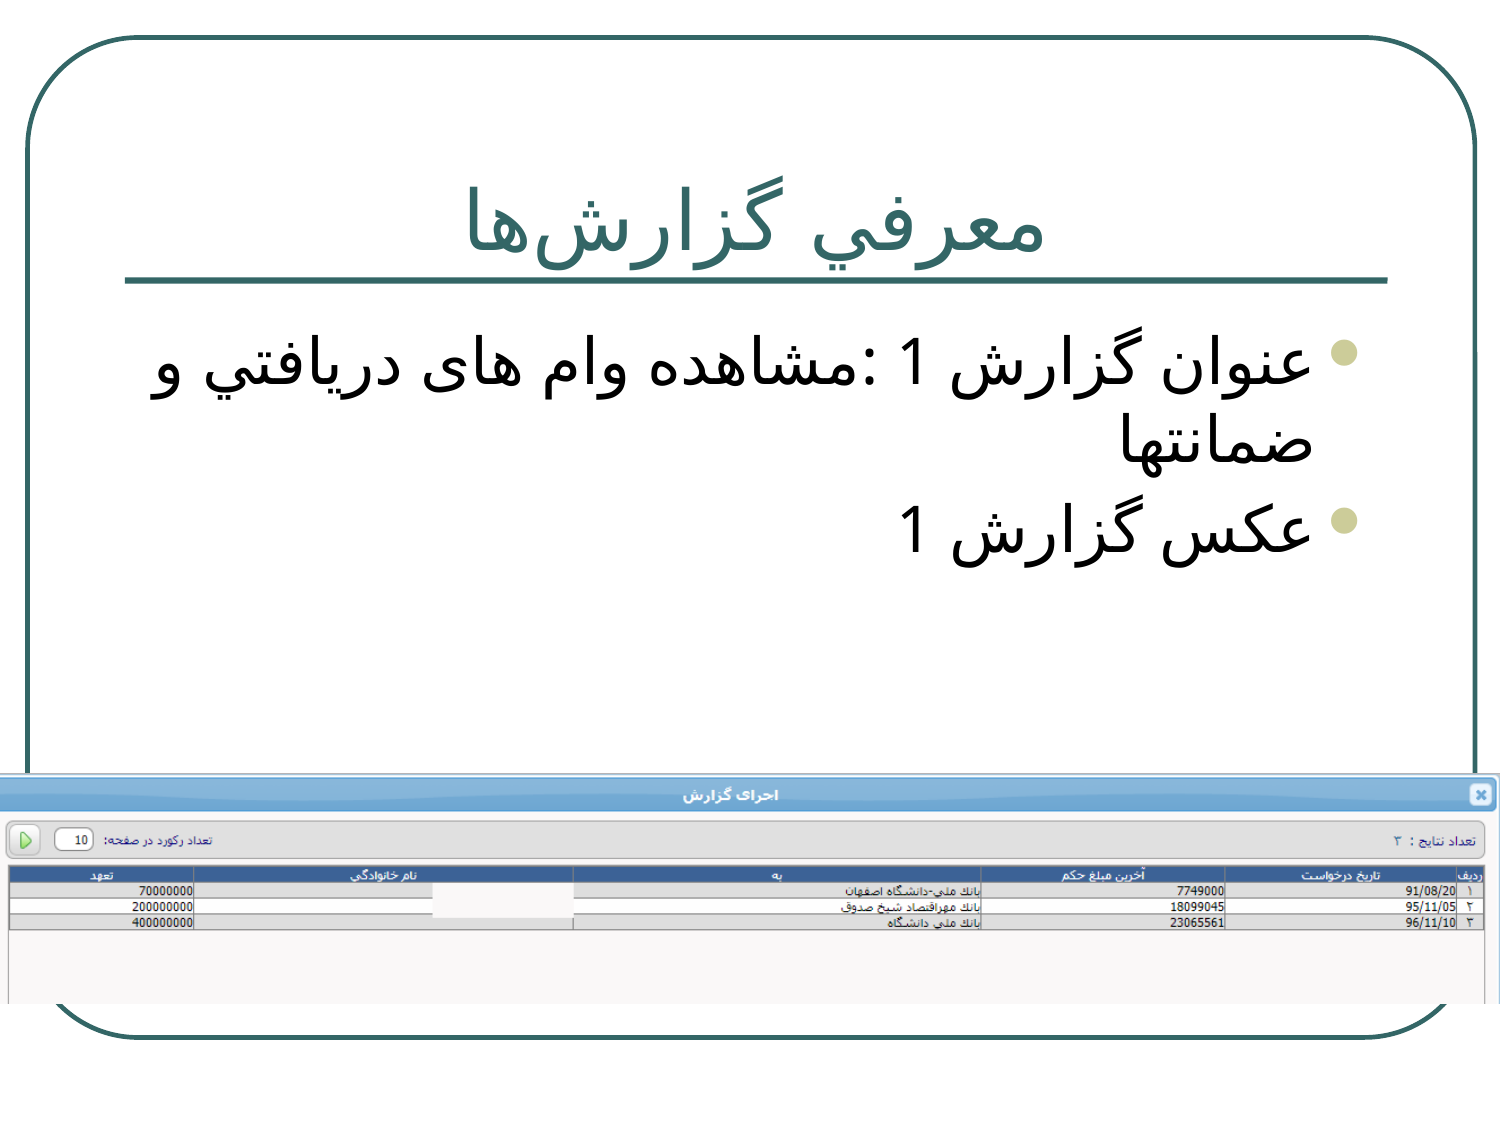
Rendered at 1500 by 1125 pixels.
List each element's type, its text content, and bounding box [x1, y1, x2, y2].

picture [0, 772, 1500, 1004]
title معرفي گزارش‌ها [125, 87, 1388, 275]
list عنوان گزارش 1 :مشاهده وام های دريافتي و ضمانتها عكس گزارش 1 [125, 312, 1388, 771]
